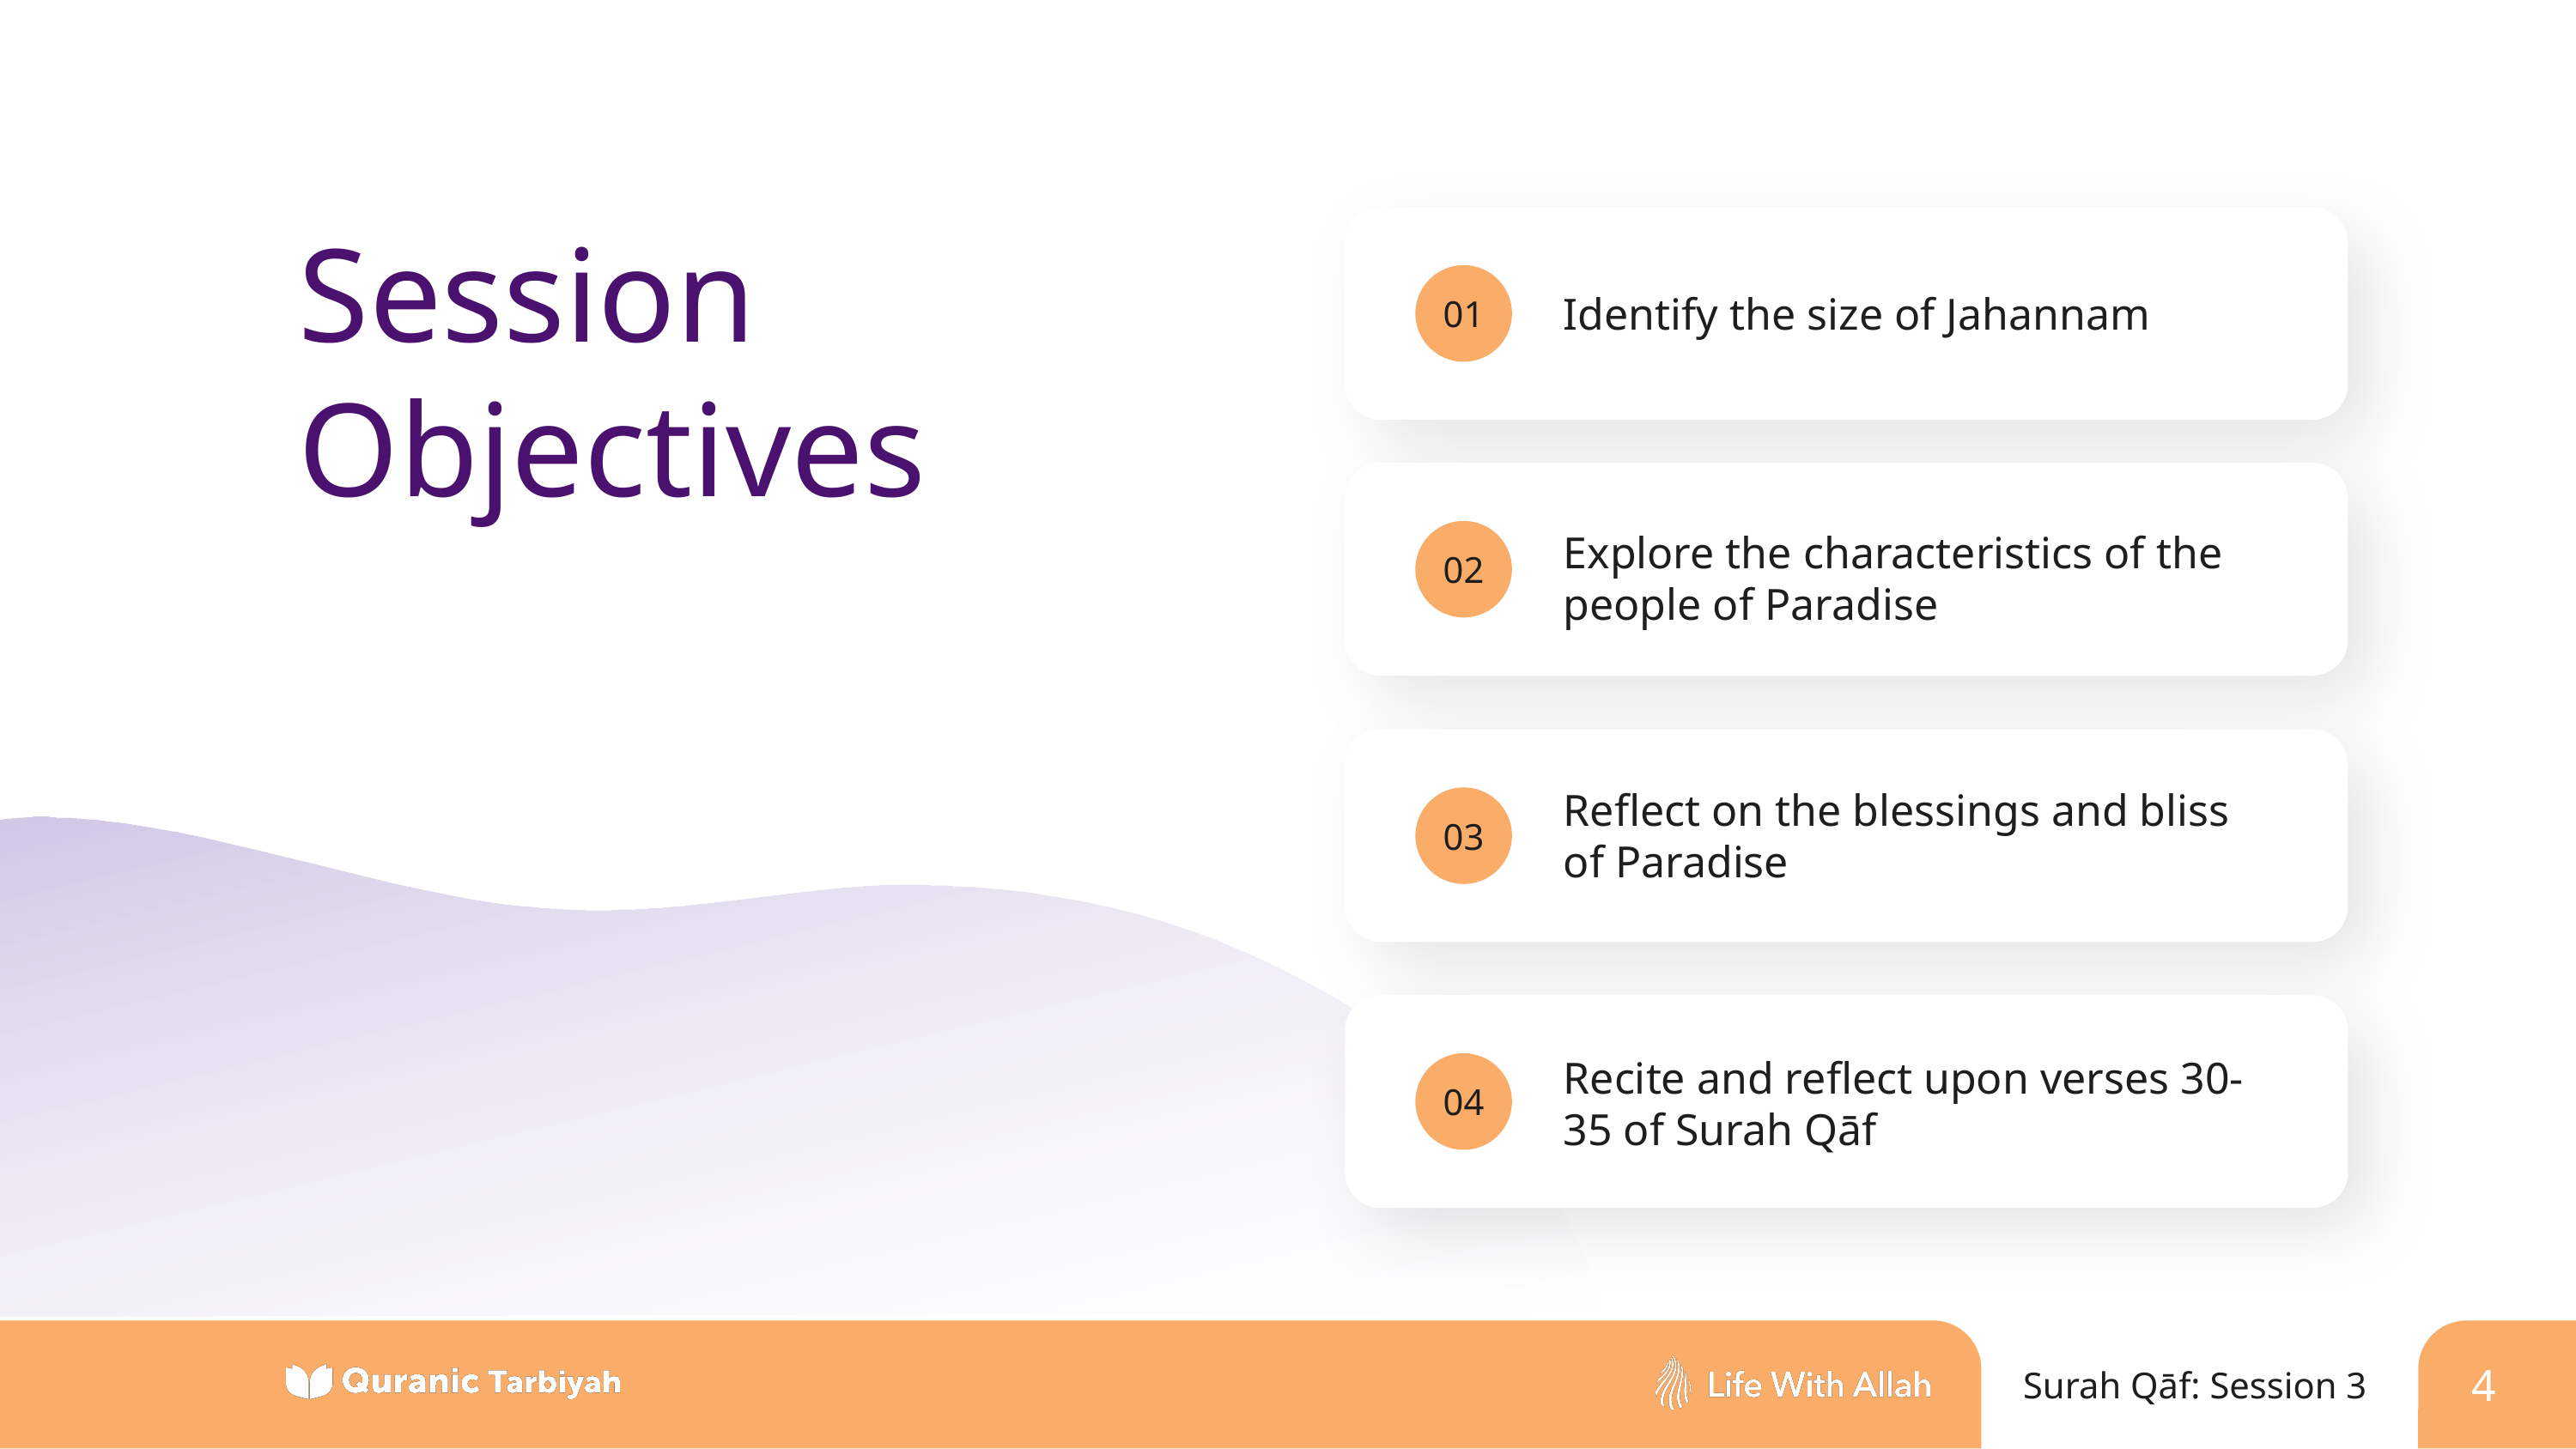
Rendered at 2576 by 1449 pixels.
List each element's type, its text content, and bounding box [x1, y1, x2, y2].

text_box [1344, 206, 2348, 421]
text_box [0, 816, 1600, 1317]
text_box Session Objectives [286, 207, 1346, 530]
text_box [1344, 994, 2348, 1209]
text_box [1344, 729, 2348, 943]
picture [1656, 1355, 1930, 1410]
picture [285, 1363, 620, 1400]
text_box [1344, 462, 2348, 676]
